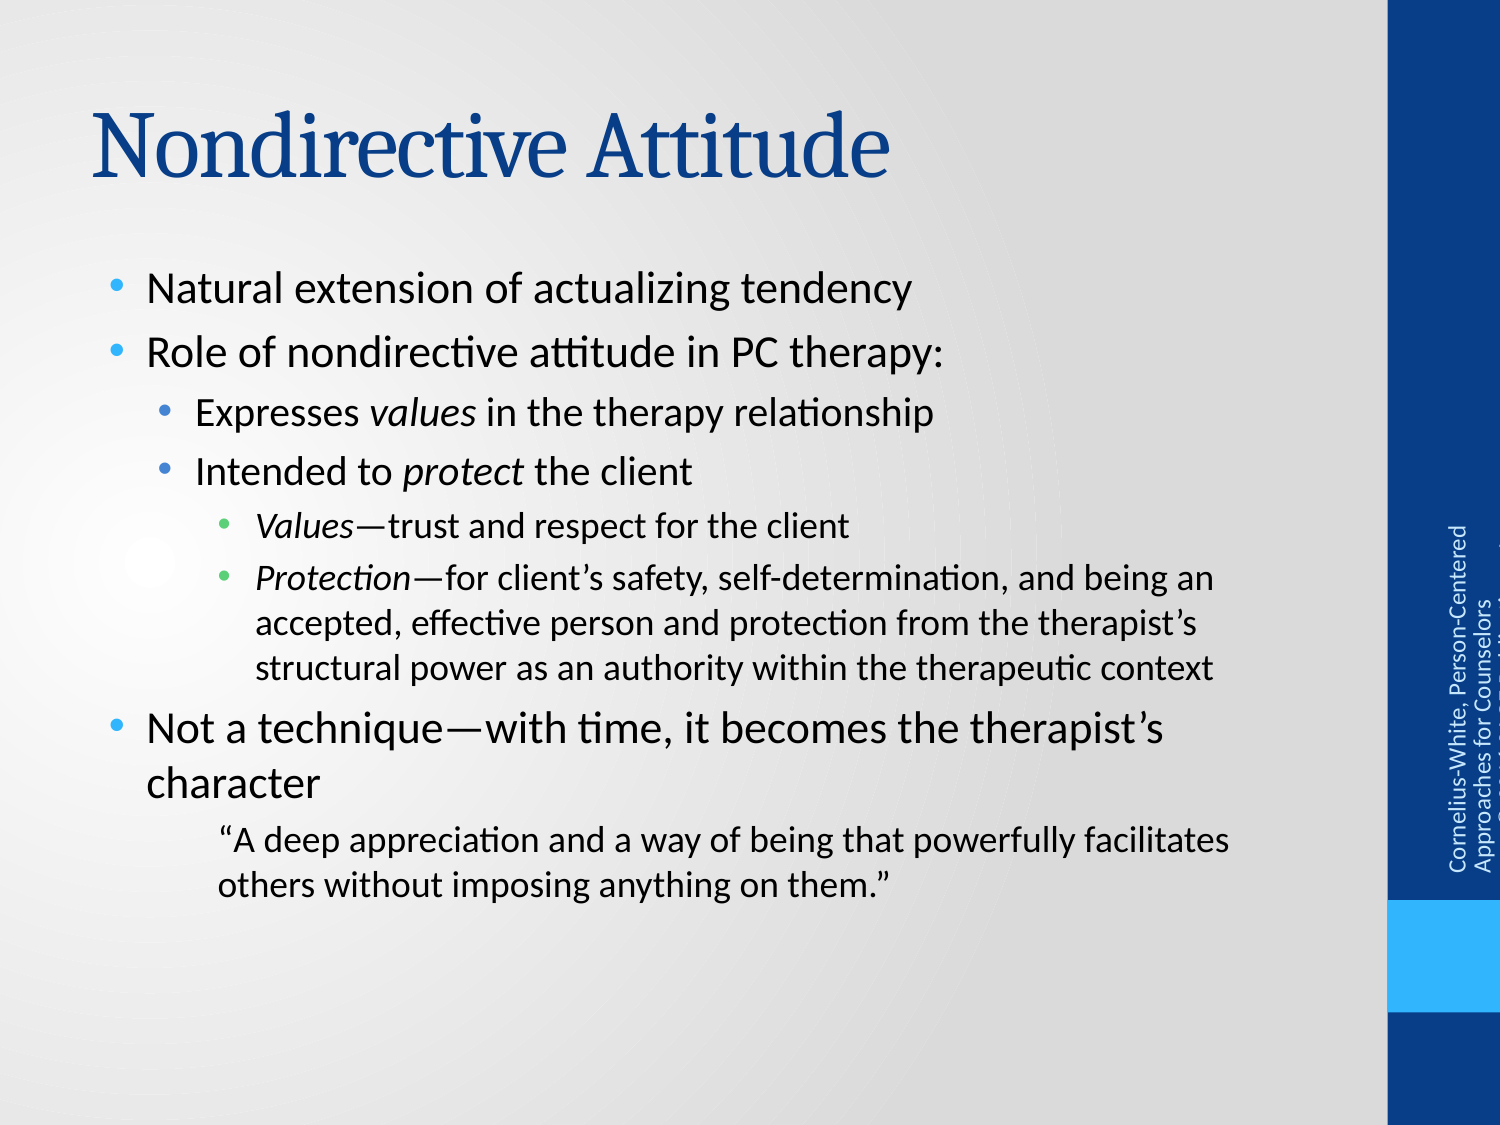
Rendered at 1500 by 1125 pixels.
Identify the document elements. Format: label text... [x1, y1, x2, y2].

list Natural extension of actualizing tendency Role of nondirective attitude in PC therapy: Expresses values in the therapy relationship Intended to protect the client Values—trust and respect for the client Protection—for client’s safety, self-determination, and being an accepted, effective person and protection from the therapist’s structural power as an authority within the therapeutic context Not a technique—with time, it becomes the therapist’s character “A deep appreciation and a way of being that powerfully facilitates others without imposing anything on them.” [75, 249, 1325, 1038]
footer Cornelius-White, Person-Centered Approaches for Counselors © 2016 SAGE Publications, Inc. [1411, 500, 1500, 889]
title Nondirective Attitude [75, 45, 1325, 233]
